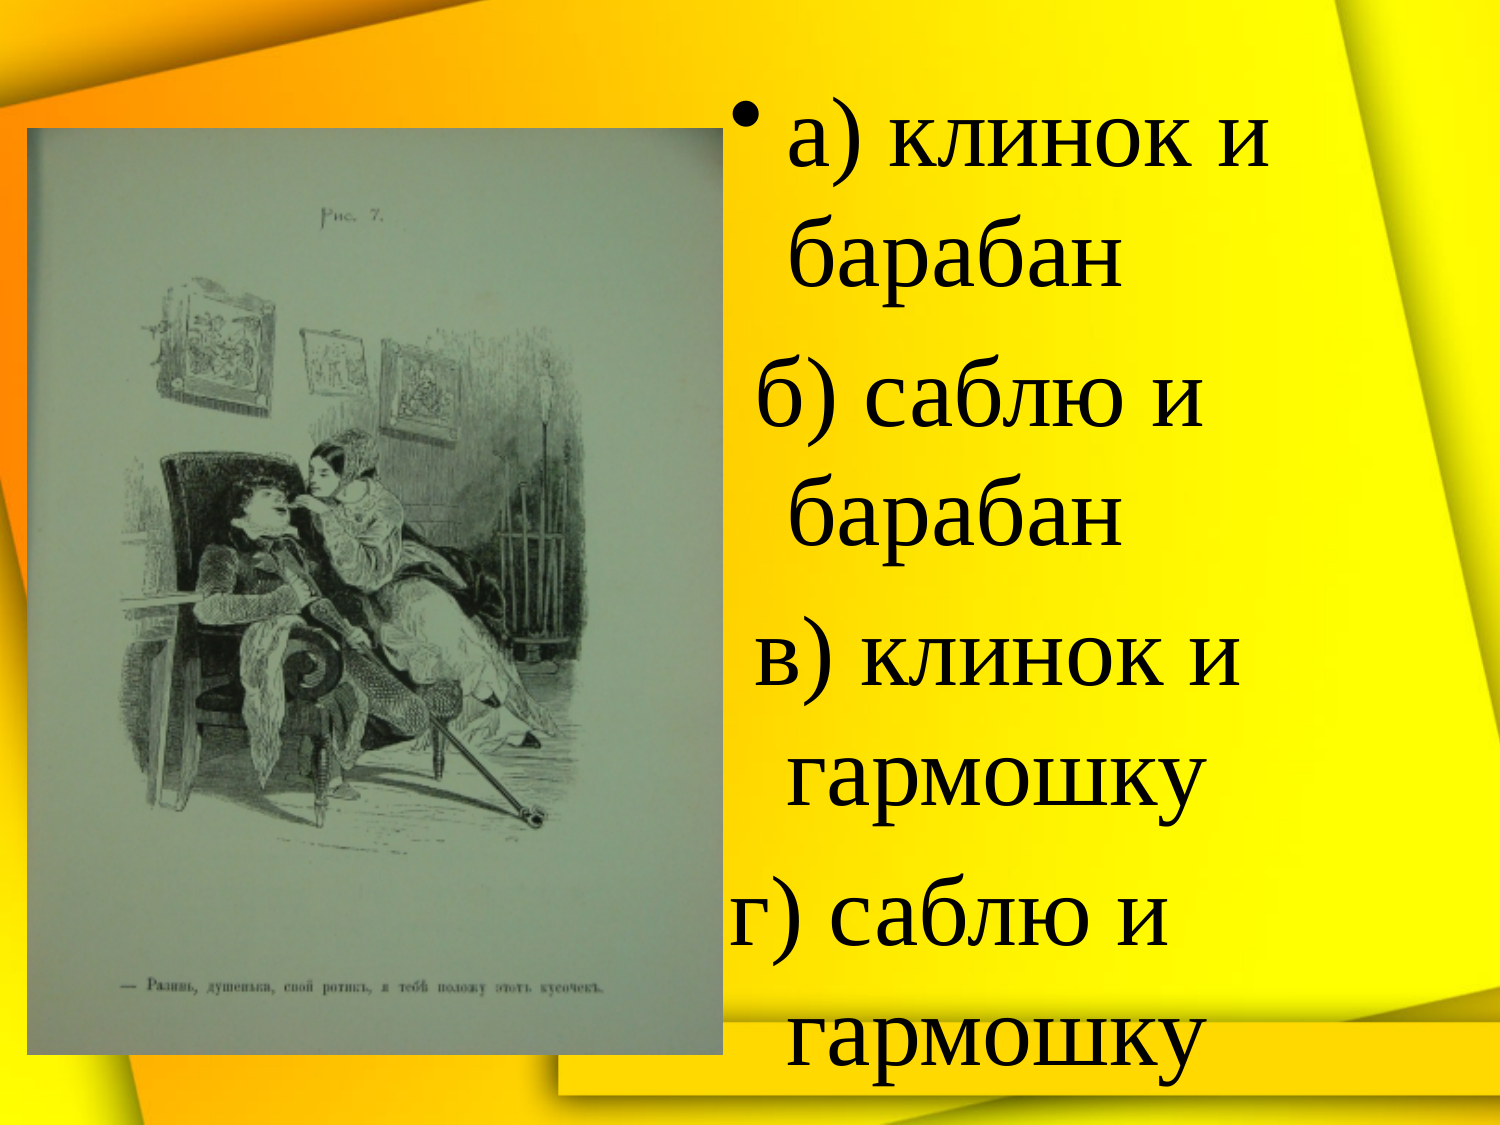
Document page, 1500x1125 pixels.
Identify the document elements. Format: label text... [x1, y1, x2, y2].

list а) клинок и барабан б) саблю и барабан в) клинок и гармошку г) саблю и гармошку [714, 58, 1442, 1125]
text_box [27, 128, 723, 1055]
picture [0, 0, 1500, 1125]
